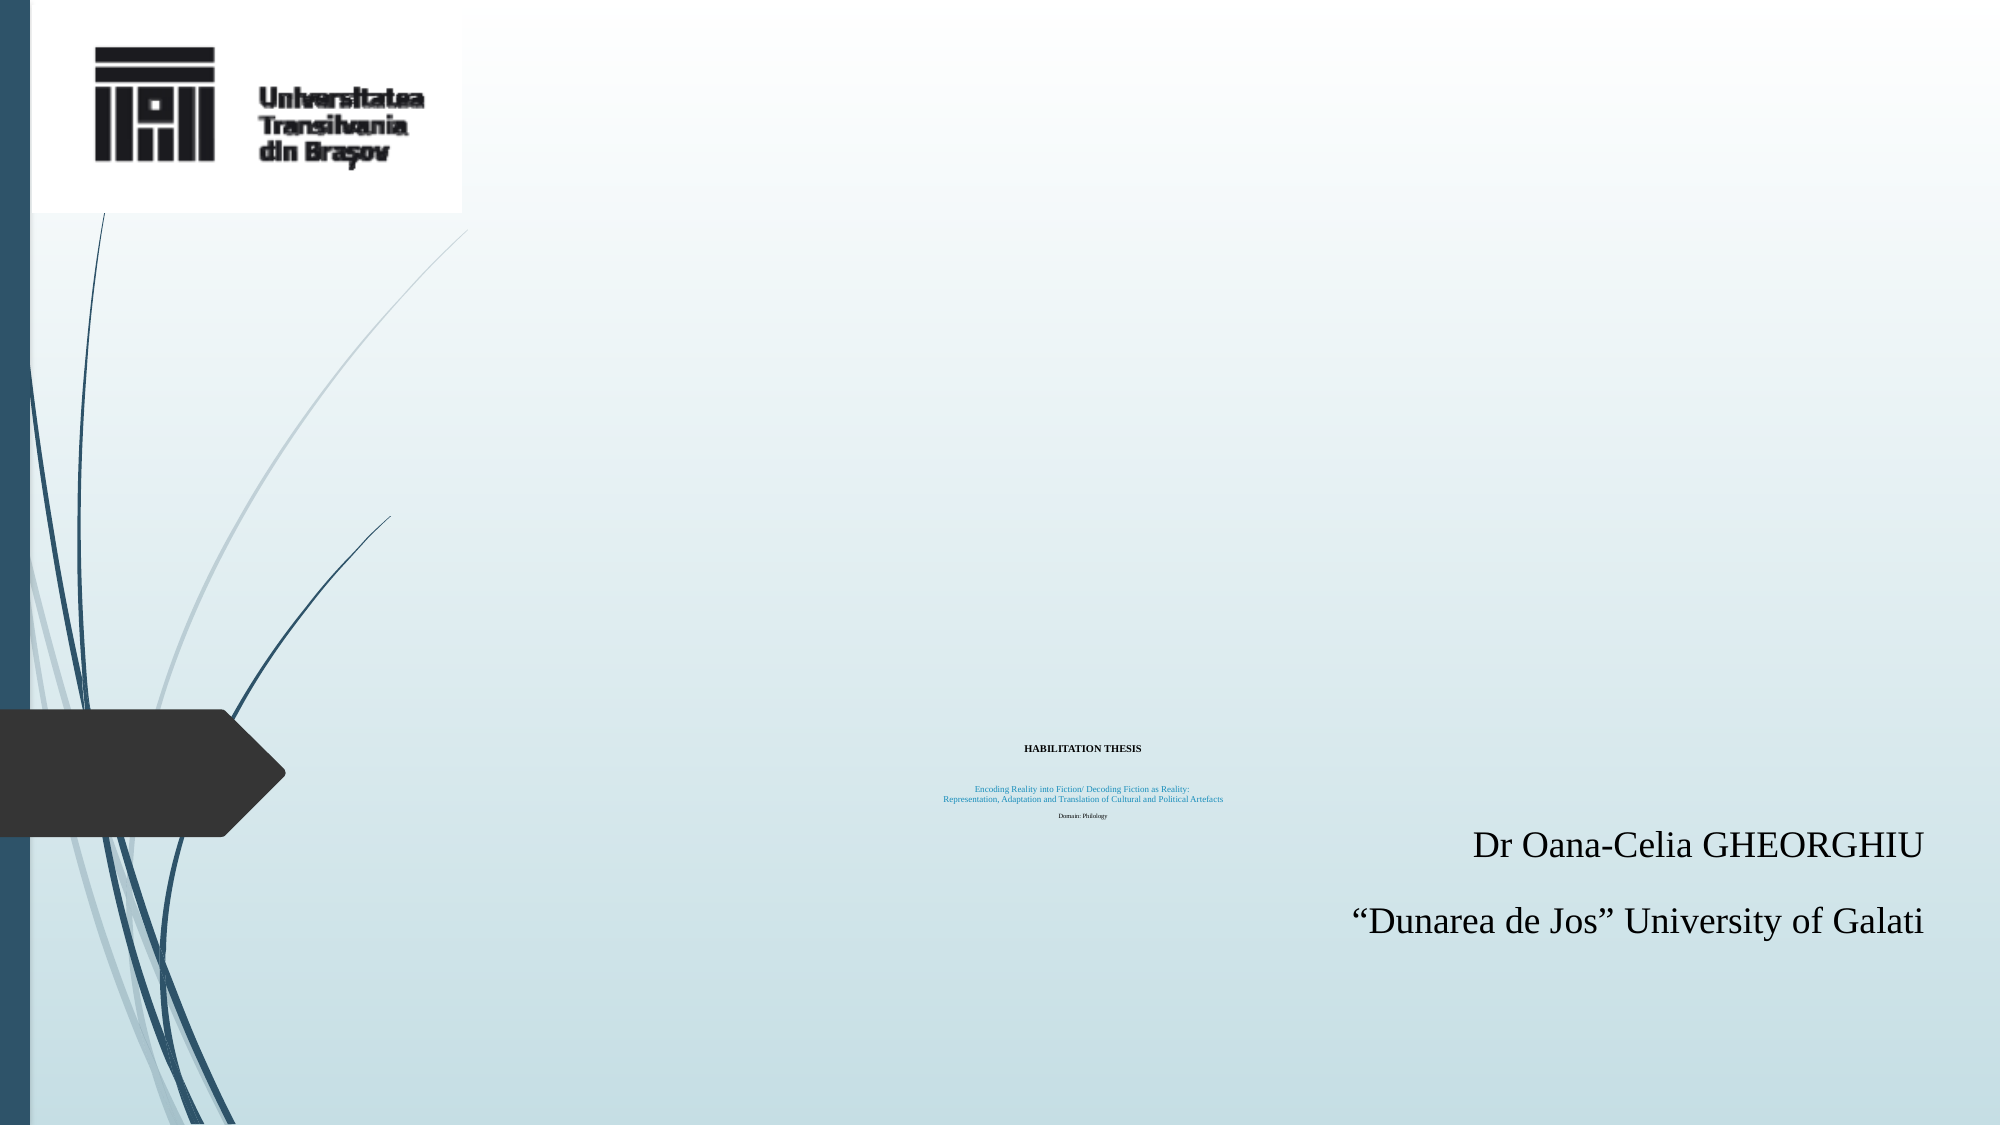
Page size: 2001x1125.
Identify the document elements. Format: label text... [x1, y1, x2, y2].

subtitle Dr Oana-Celia GHEORGHIU “Dunarea de Jos” University of Galati [440, 725, 1941, 1125]
title HABILITATION THESIS Encoding Reality into Fiction/ Decoding Fiction as Reality: Representation, Adaptation and Translation of Cultural and Political Artefacts Domain: Philology [297, 586, 1869, 838]
picture [32, 5, 462, 213]
